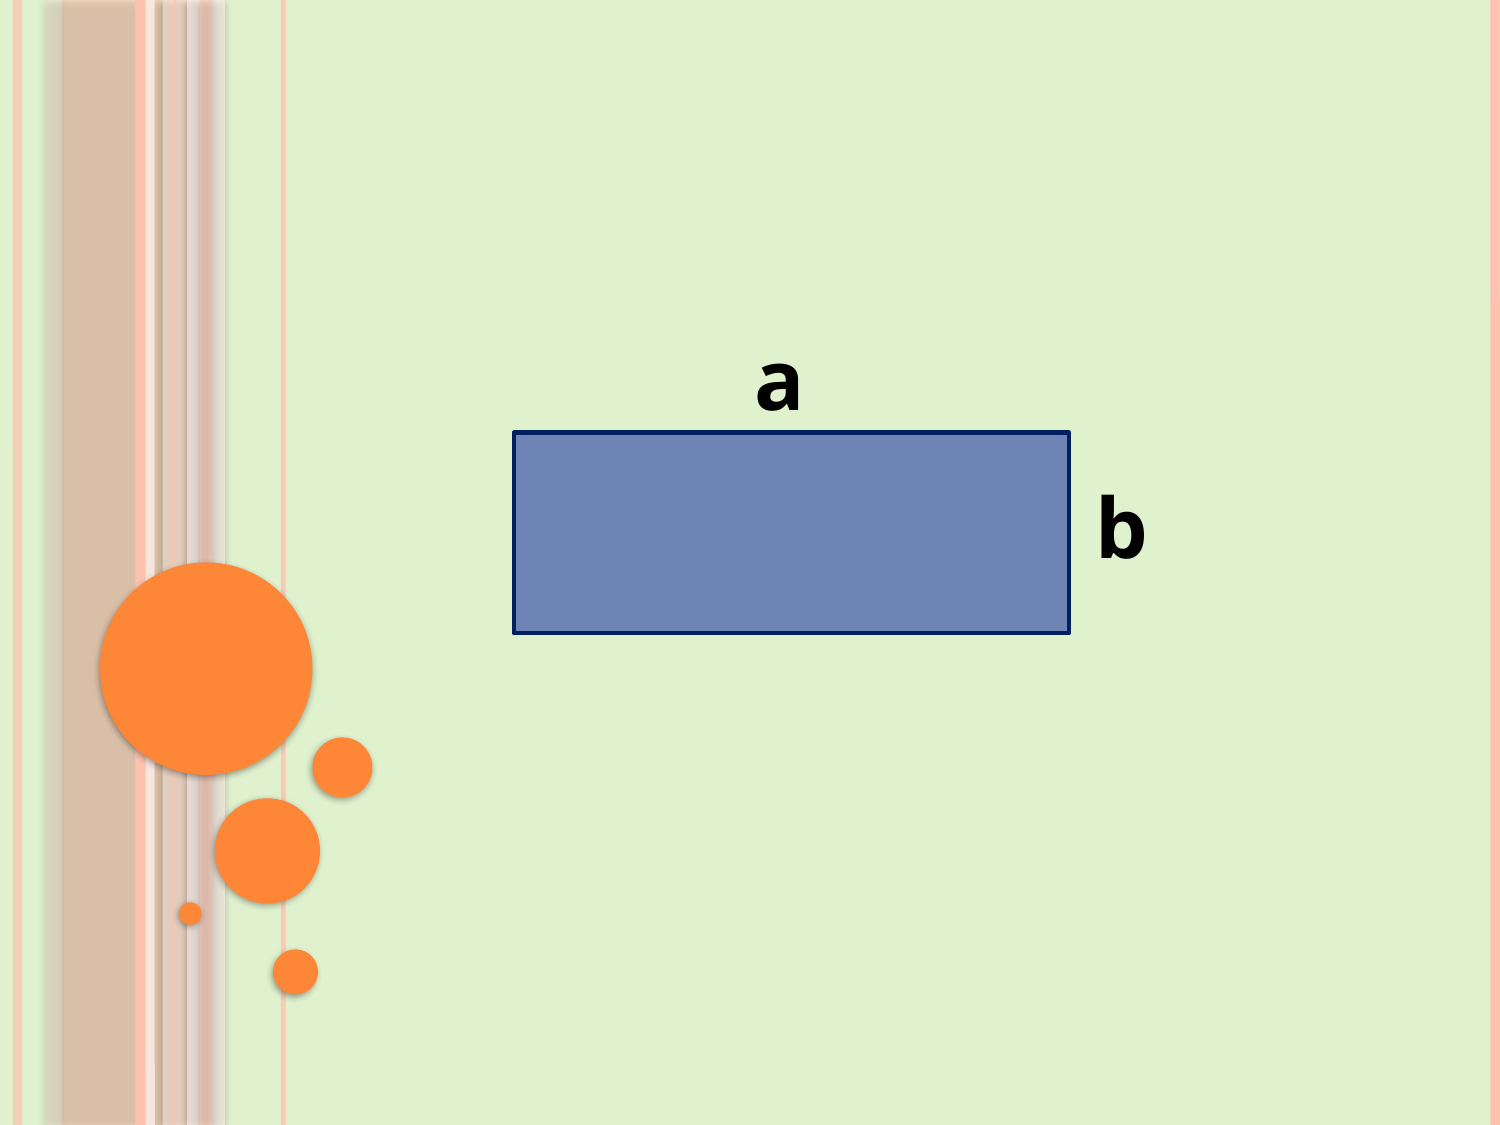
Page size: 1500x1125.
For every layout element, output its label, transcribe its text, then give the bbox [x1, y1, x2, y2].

subtitle а [348, 90, 1361, 1024]
text_box [512, 430, 1071, 635]
text_box b [1080, 468, 1163, 583]
